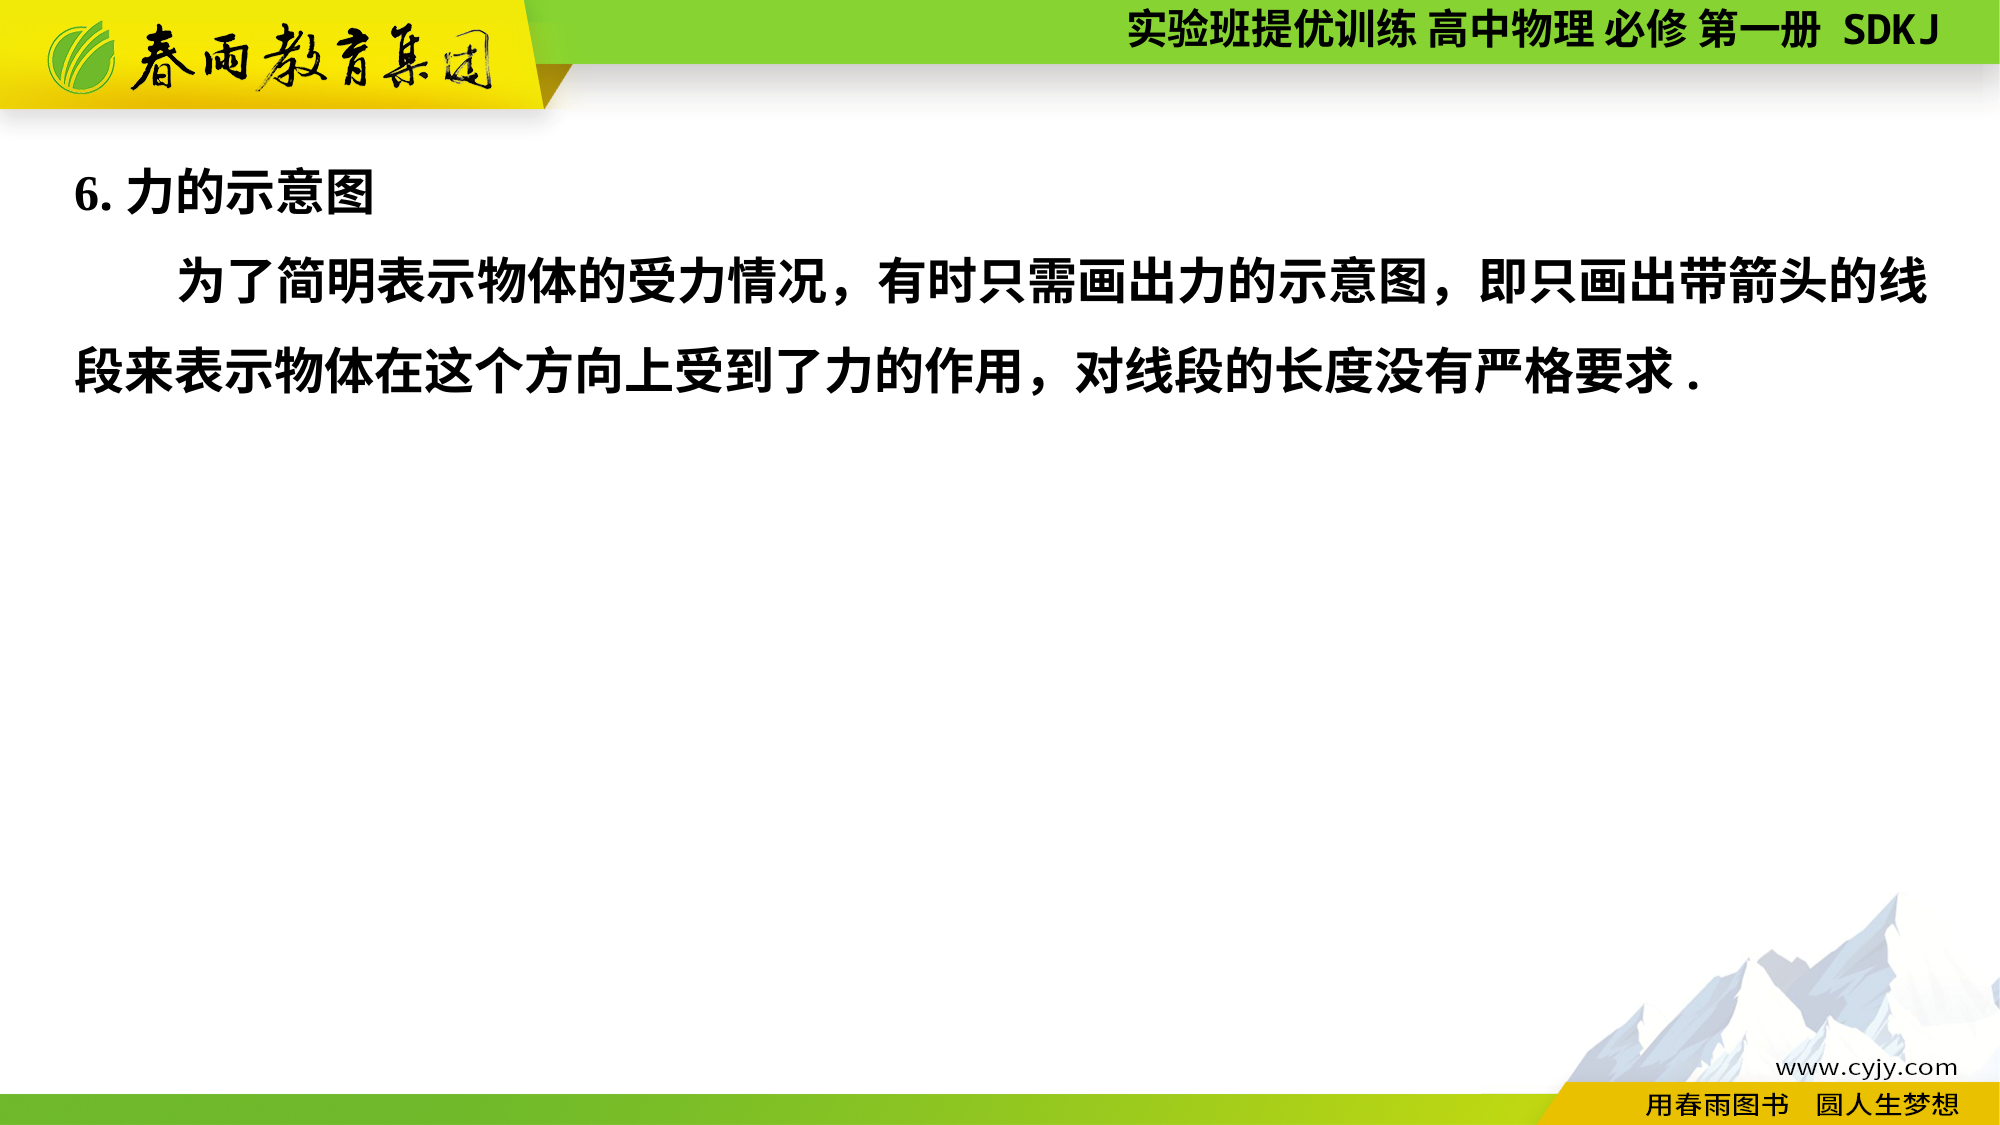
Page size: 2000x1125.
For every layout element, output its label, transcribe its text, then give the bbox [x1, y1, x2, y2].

picture [0, 0, 2000, 1125]
list 6.力的示意图 为了简明表示物体的受力情况，有时只需画出力的示意图，即只画出带箭头的线段来表示物体在这个方向上受到了力的作用，对线段的长度没有严格要求. [59, 122, 1944, 411]
